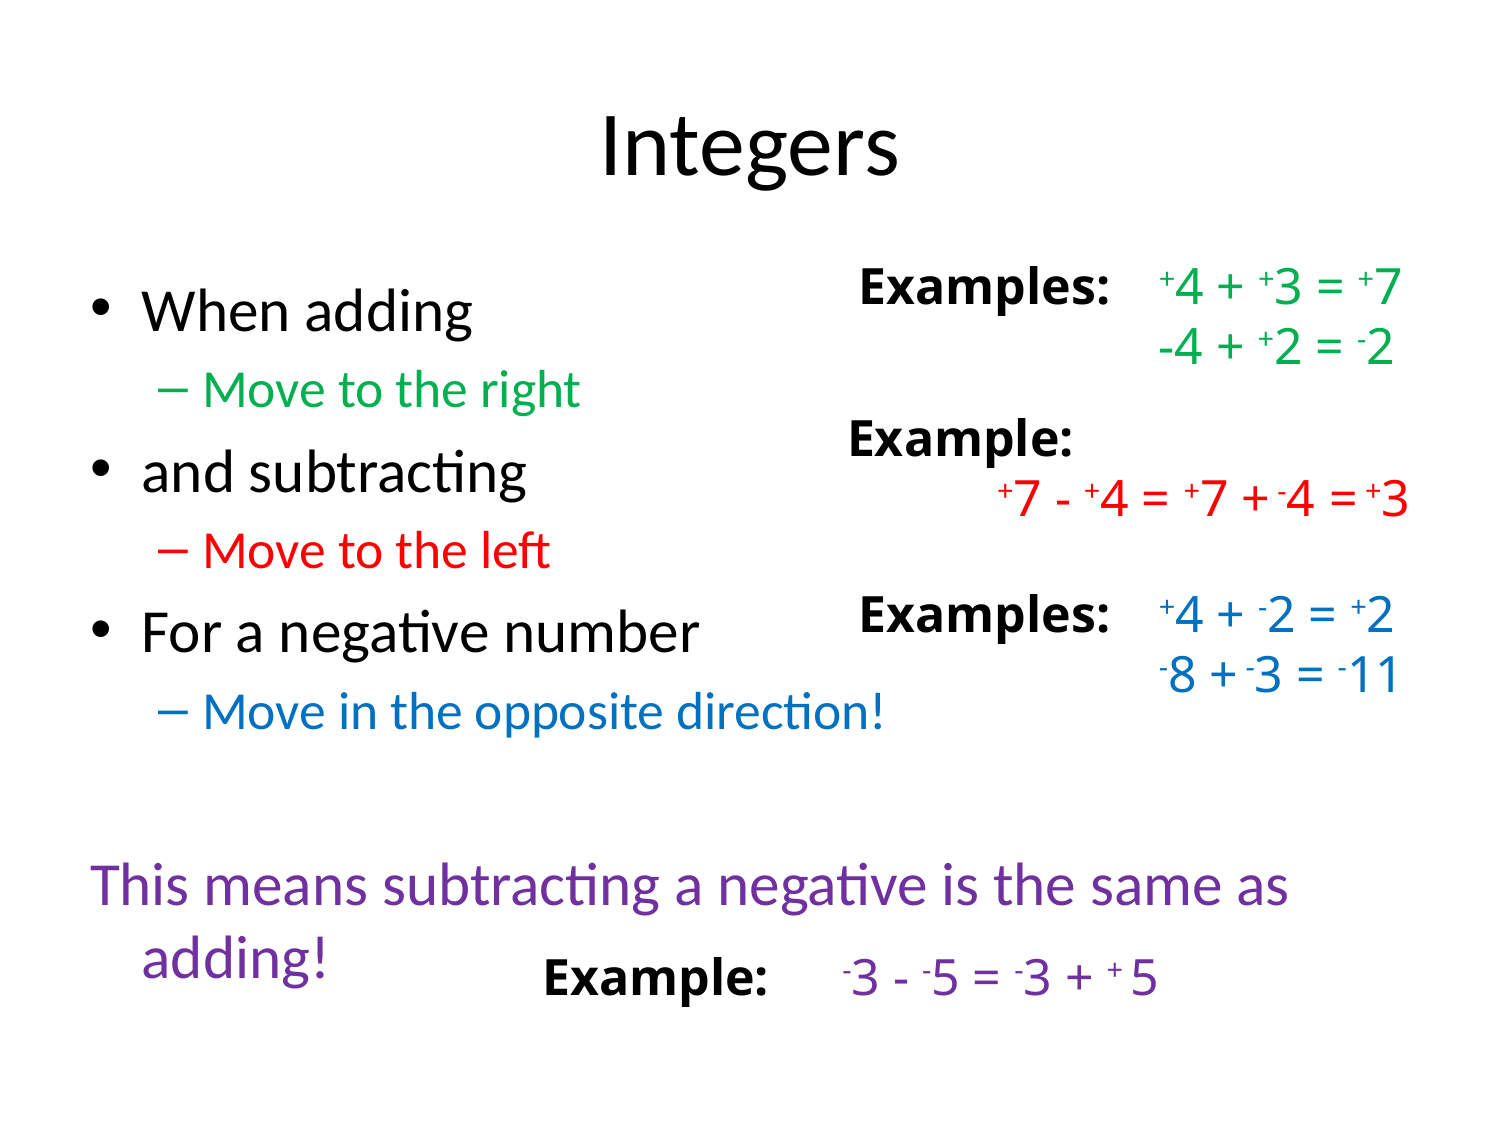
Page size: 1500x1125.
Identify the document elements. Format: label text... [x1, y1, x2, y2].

title Integers [75, 45, 1425, 233]
list When adding Move to the right and subtracting Move to the left For a negative number Move in the opposite direction! This means subtracting a negative is the same as adding! [75, 262, 1425, 1005]
text_box Example: +7 - +4 = +7 + -4 = +3 [832, 399, 1454, 595]
text_box Examples: +4 + -2 = +2 -8 + -3 = -11 [843, 574, 1465, 710]
text_box Examples: +4 + +3 = +7 -4 + +2 = -2 [843, 246, 1442, 382]
text_box Example: -3 - -5 = -3 + + 5 [527, 937, 1313, 1013]
